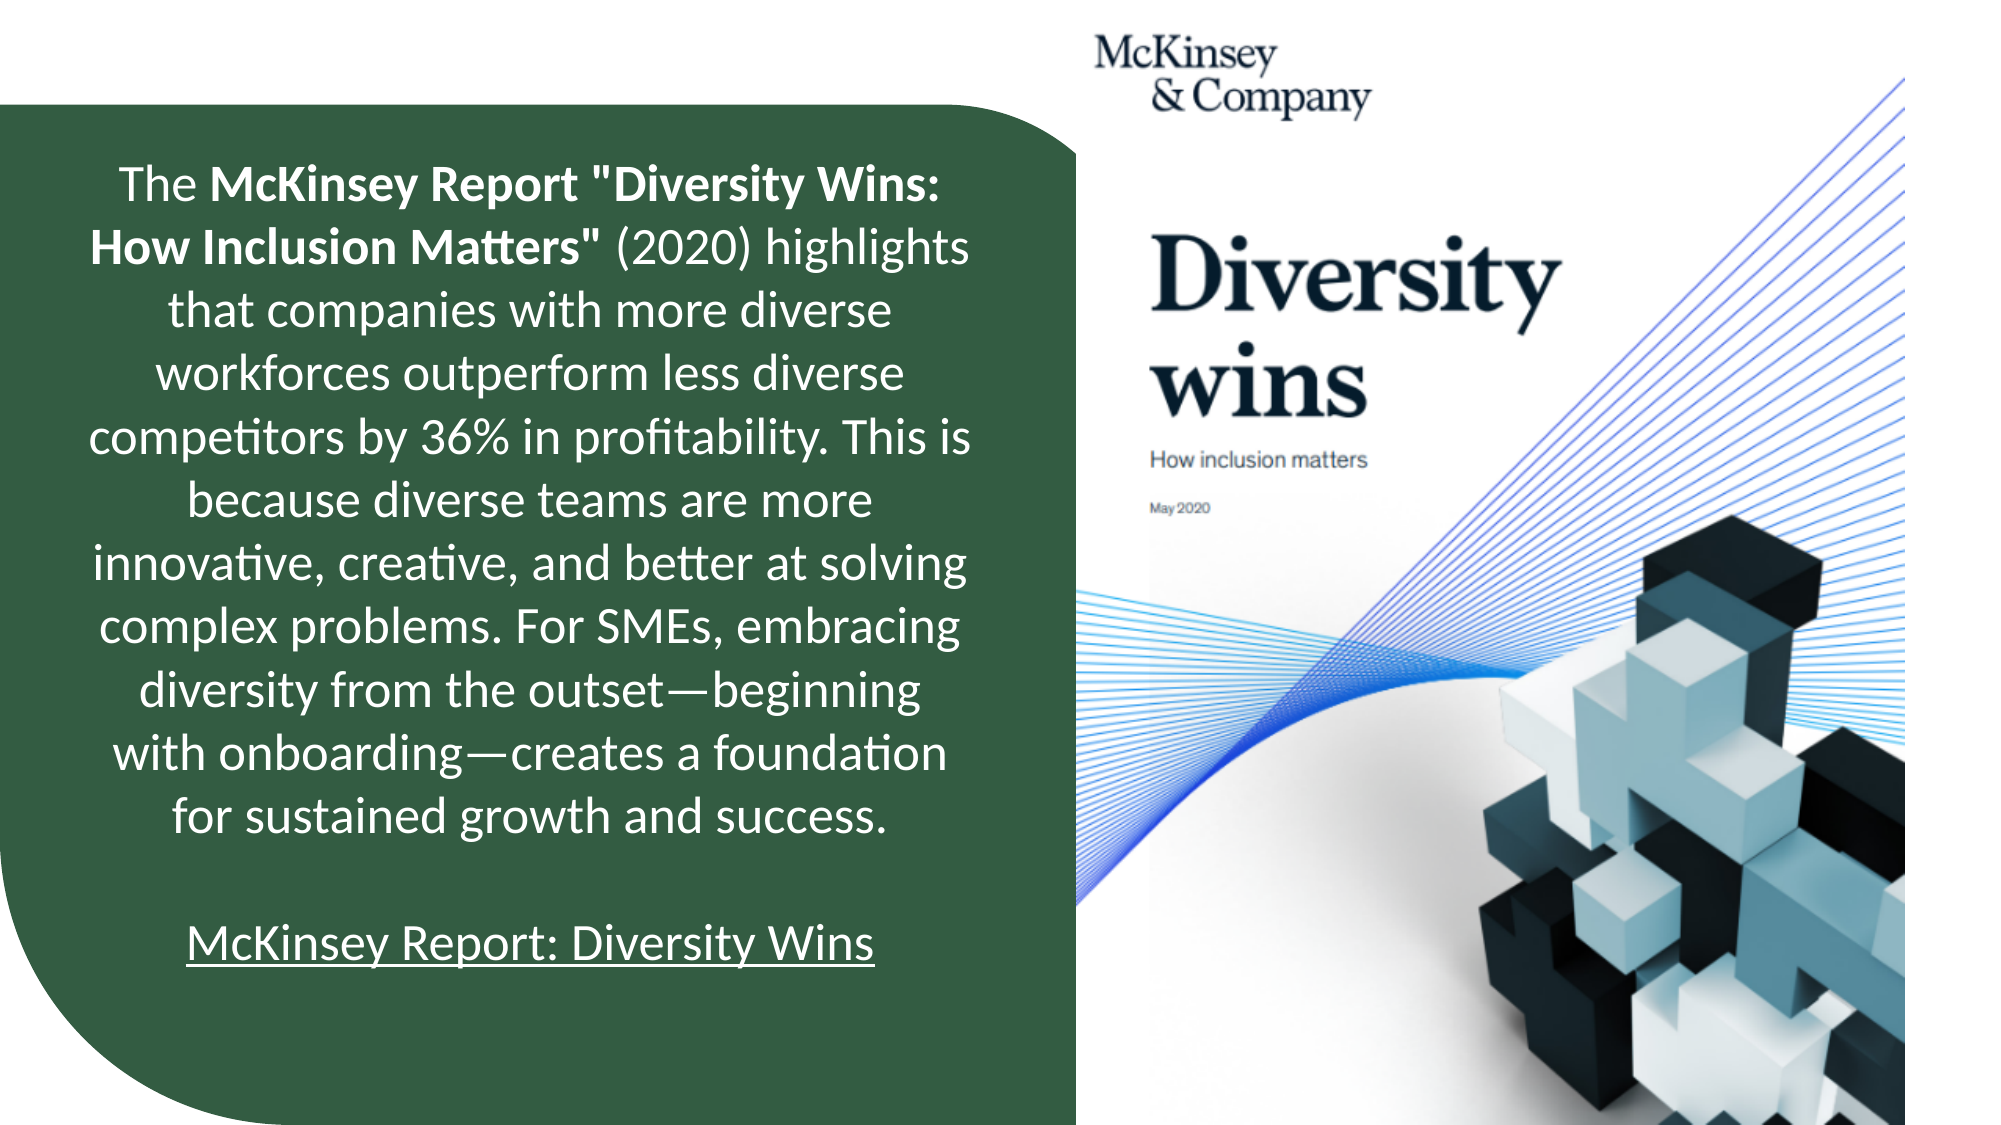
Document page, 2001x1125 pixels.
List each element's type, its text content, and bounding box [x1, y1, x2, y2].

list The McKinsey Report "Diversity Wins: How Inclusion Matters" (2020) highlights that companies with more diverse workforces outperform less diverse competitors by 36% in profitability. This is because diverse teams are more innovative, creative, and better at solving complex problems. For SMEs, embracing diversity from the outset—beginning with onboarding—creates a foundation for sustained growth and success. McKinsey Report: Diversity Wins [72, 143, 988, 1043]
picture [1076, 0, 1905, 1125]
